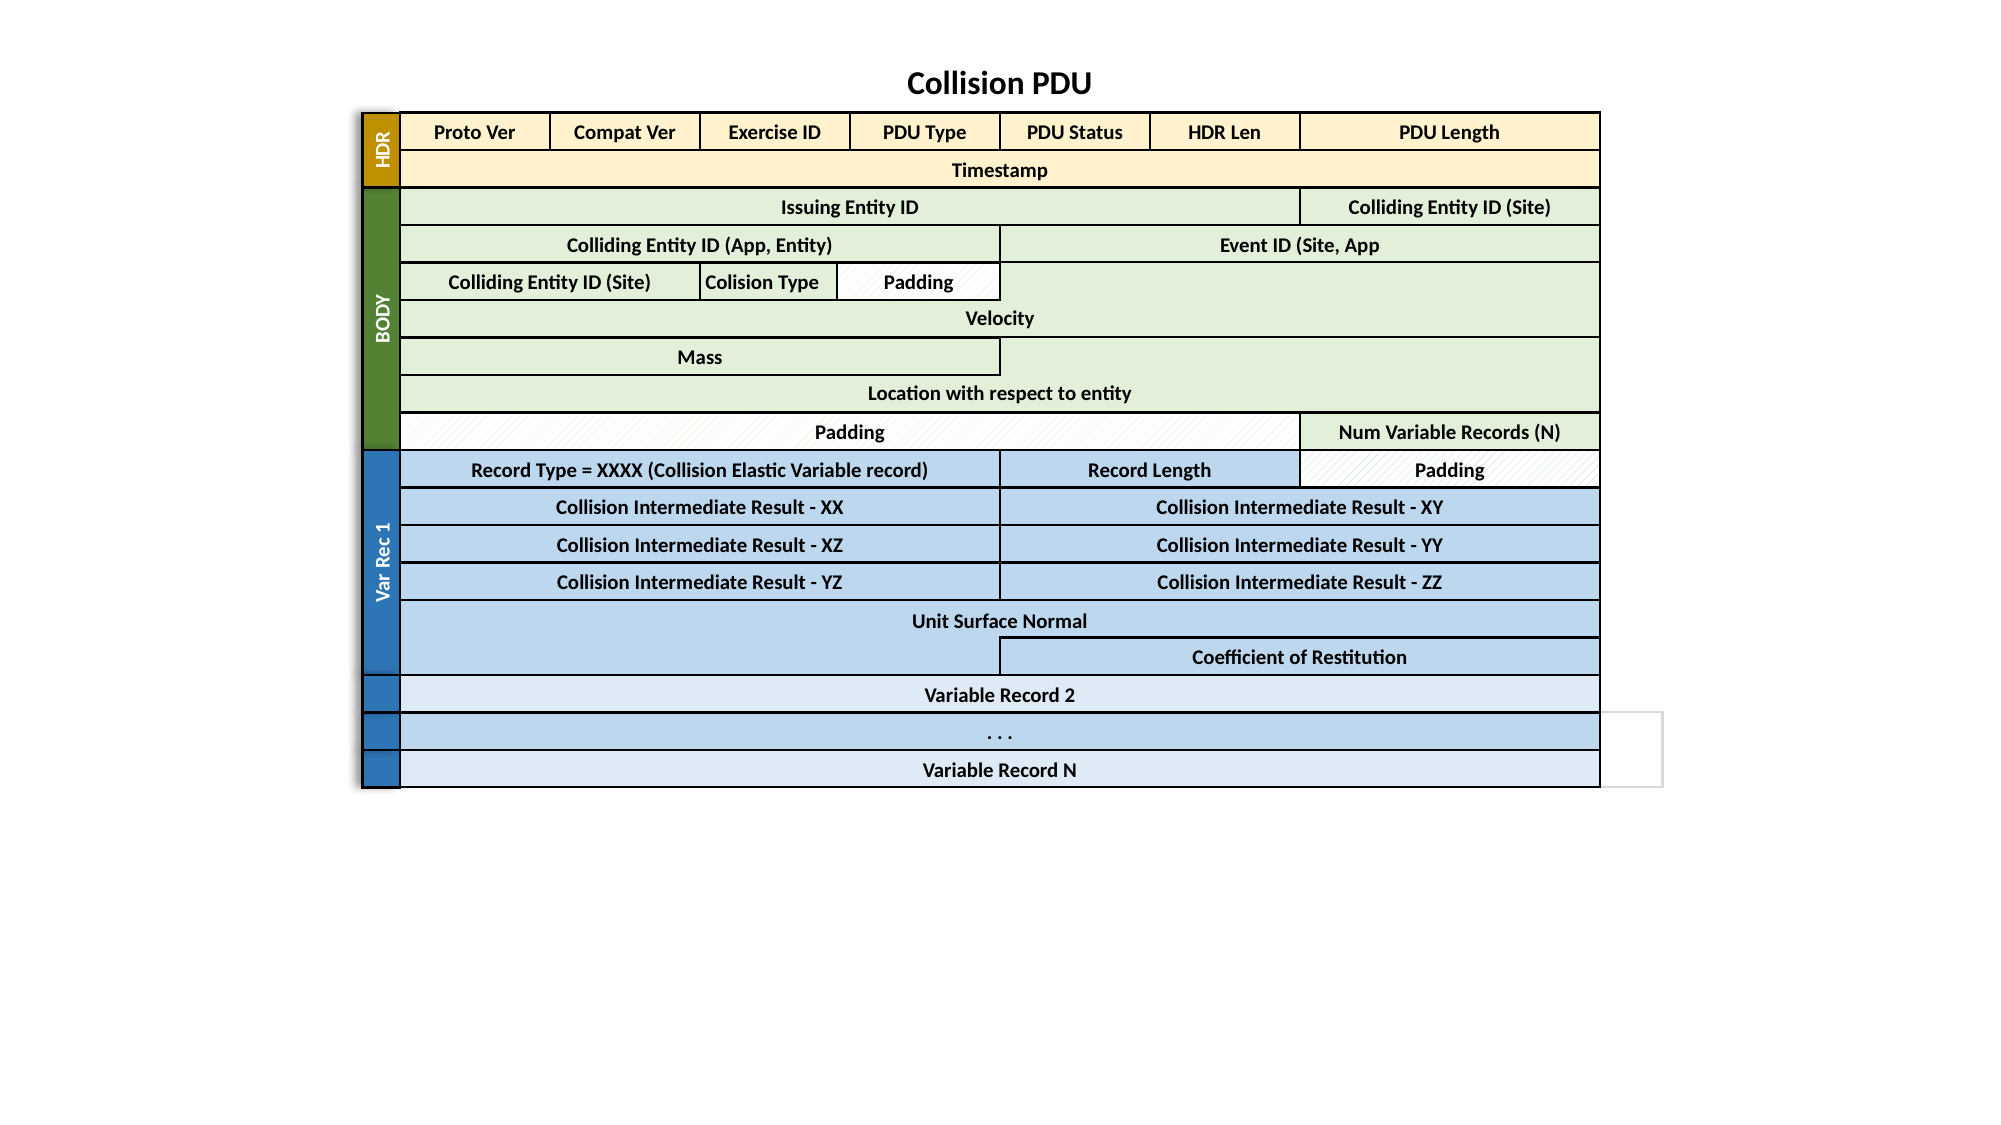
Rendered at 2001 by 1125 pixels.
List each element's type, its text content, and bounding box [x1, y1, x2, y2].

text_box Collision Intermediate Result - XX [399, 486, 999, 524]
text_box Colliding Entity ID (App, Entity) [399, 224, 999, 263]
text_box Compat Ver [549, 111, 699, 149]
text_box [361, 714, 401, 751]
text_box Variable Record 2 [401, 674, 1601, 711]
text_box Num Variable Records (N) [1301, 411, 1601, 449]
text_box Collision PDU [699, 61, 1301, 101]
text_box Collision Intermediate Result - YZ [399, 561, 999, 601]
text_box BODY [361, 189, 401, 449]
text_box [361, 751, 401, 789]
text_box Var Rec 1 [361, 449, 401, 674]
text_box Colliding Entity ID (Site) [399, 261, 701, 301]
text_box Collision Intermediate Result - XY [999, 486, 1601, 524]
text_box PDU Length [1299, 111, 1601, 149]
text_box Exercise ID [699, 111, 849, 149]
text_box Padding [1299, 449, 1601, 486]
text_box PDU Type [849, 111, 999, 149]
text_box Record Type = XXXX (Collision Elastic Variable record) [401, 449, 999, 486]
text_box Proto Ver [399, 111, 549, 149]
text_box Coefficient of Restitution [999, 636, 1601, 674]
text_box Colision Type [701, 263, 836, 301]
text_box Collision Intermediate Result - ZZ [999, 561, 1601, 601]
text_box Variable Record N [401, 751, 1601, 788]
text_box PDU Status [999, 111, 1149, 149]
text_box Colliding Entity ID (Site) [1301, 186, 1601, 224]
text_box Mass [399, 336, 1001, 376]
text_box . . . [401, 711, 1601, 751]
text_box [361, 674, 401, 714]
text_box HDR [361, 112, 401, 189]
text_box Issuing Entity ID [401, 186, 1301, 224]
text_box Record Length [999, 449, 1299, 486]
text_box Unit Surface Normal [401, 601, 1601, 674]
text_box Event ID (Site, App [999, 224, 1601, 263]
text_box Timestamp [401, 149, 1601, 186]
text_box Velocity [401, 263, 1601, 338]
text_box Padding [401, 411, 1301, 449]
text_box Collision Intermediate Result - YY [999, 524, 1601, 561]
text_box Location with respect to entity [401, 338, 1601, 411]
text_box Padding [836, 261, 1001, 301]
text_box [1601, 711, 1664, 788]
text_box HDR Len [1149, 111, 1299, 149]
text_box Collision Intermediate Result - XZ [399, 524, 999, 561]
